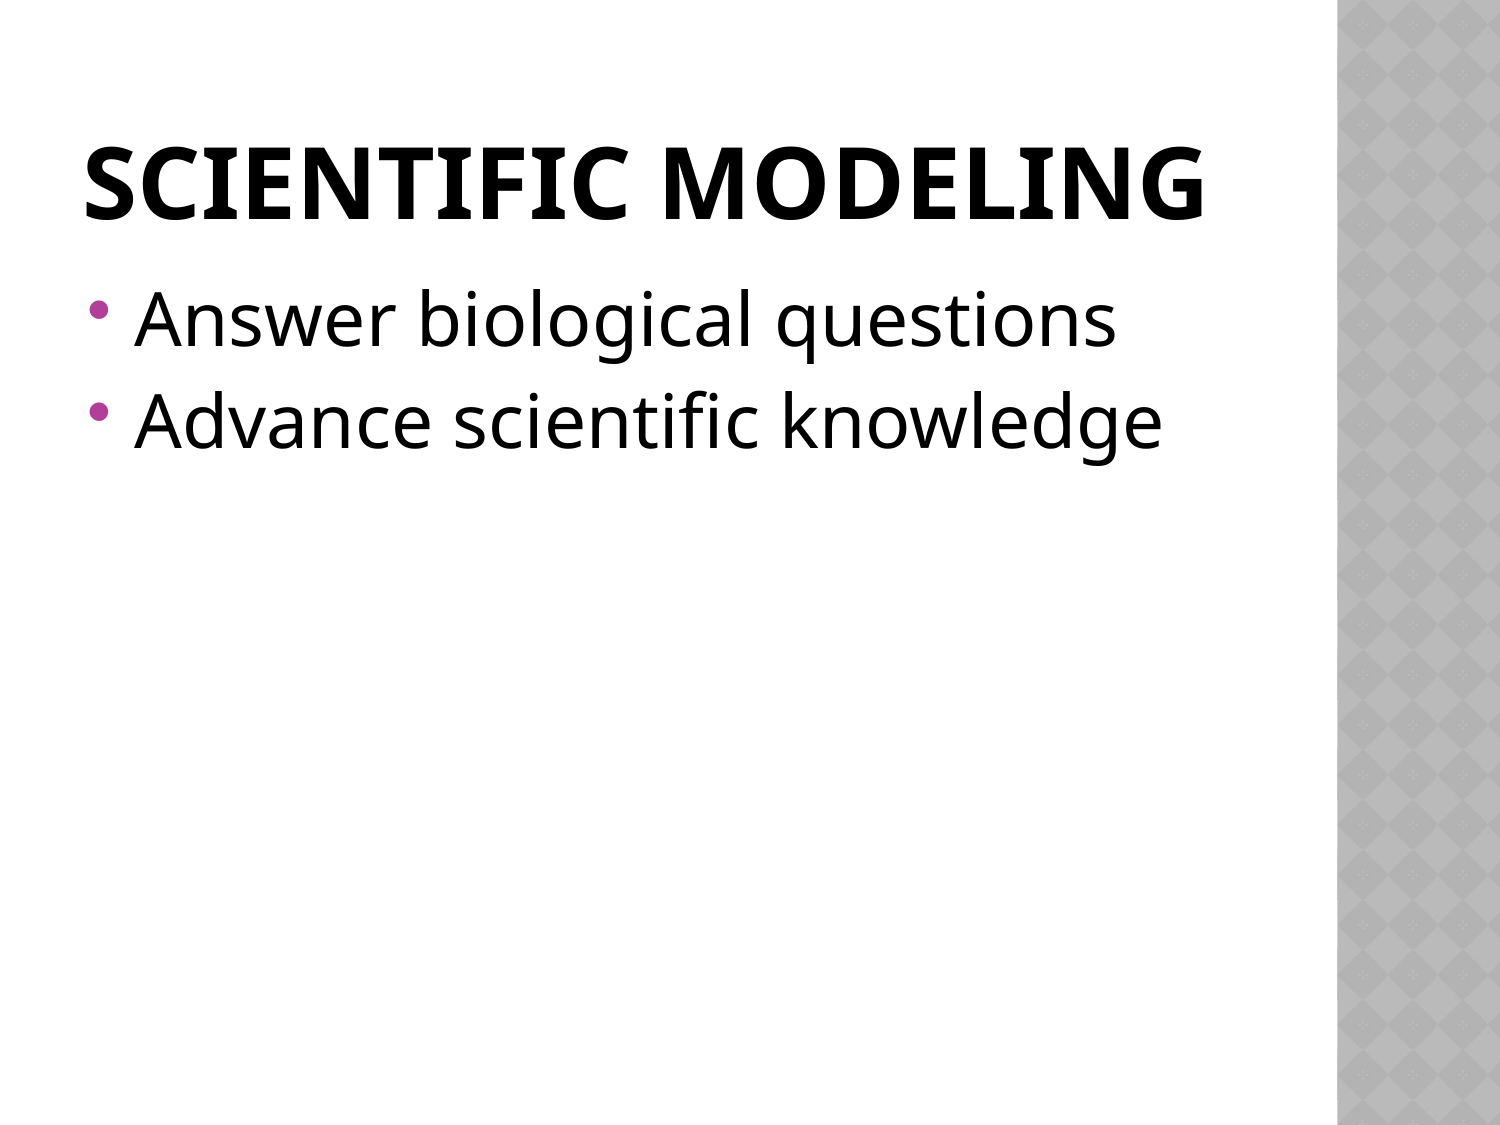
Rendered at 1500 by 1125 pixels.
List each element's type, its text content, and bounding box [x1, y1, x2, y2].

title Scientific Modeling [75, 52, 1263, 240]
list Answer biological questions Advance scientific knowledge [75, 264, 1263, 1059]
